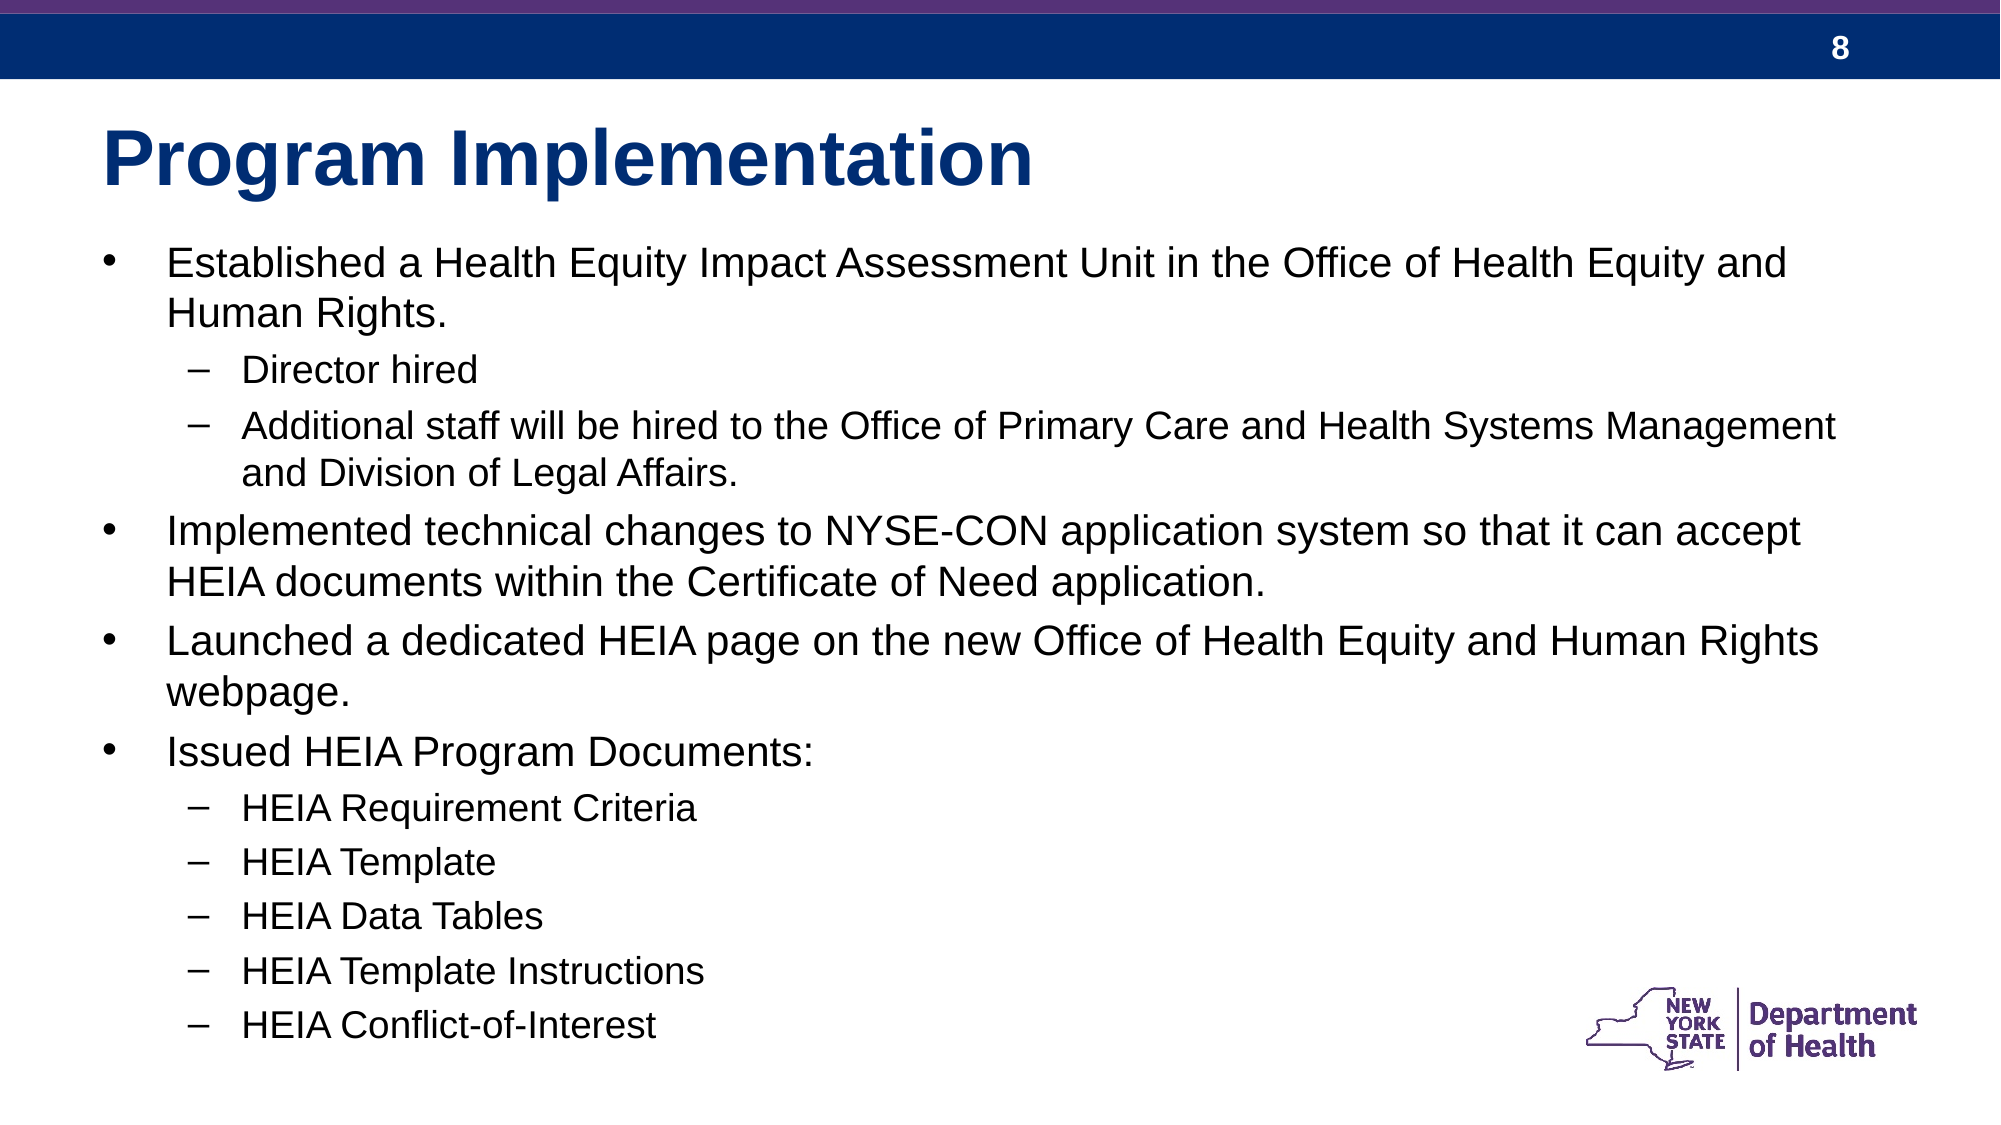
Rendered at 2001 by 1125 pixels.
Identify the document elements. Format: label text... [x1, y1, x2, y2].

picture [1586, 987, 1917, 1071]
title Program Implementation [87, 60, 1888, 227]
list Established a Health Equity Impact Assessment Unit in the Office of Health Equity and Human Rights. Director hired Additional staff will be hired to the Office of Primary Care and Health Systems Management and Division of Legal Affairs. Implemented technical changes to NYSE-CON application system so that it can accept HEIA documents within the Certificate of Need application. Launched a dedicated HEIA page on the new Office of Health Equity and Human Rights webpage. Issued HEIA Program Documents: HEIA Requirement Criteria HEIA Template HEIA Data Tables HEIA Template Instructions HEIA Conflict-of-Interest [87, 227, 1900, 1059]
